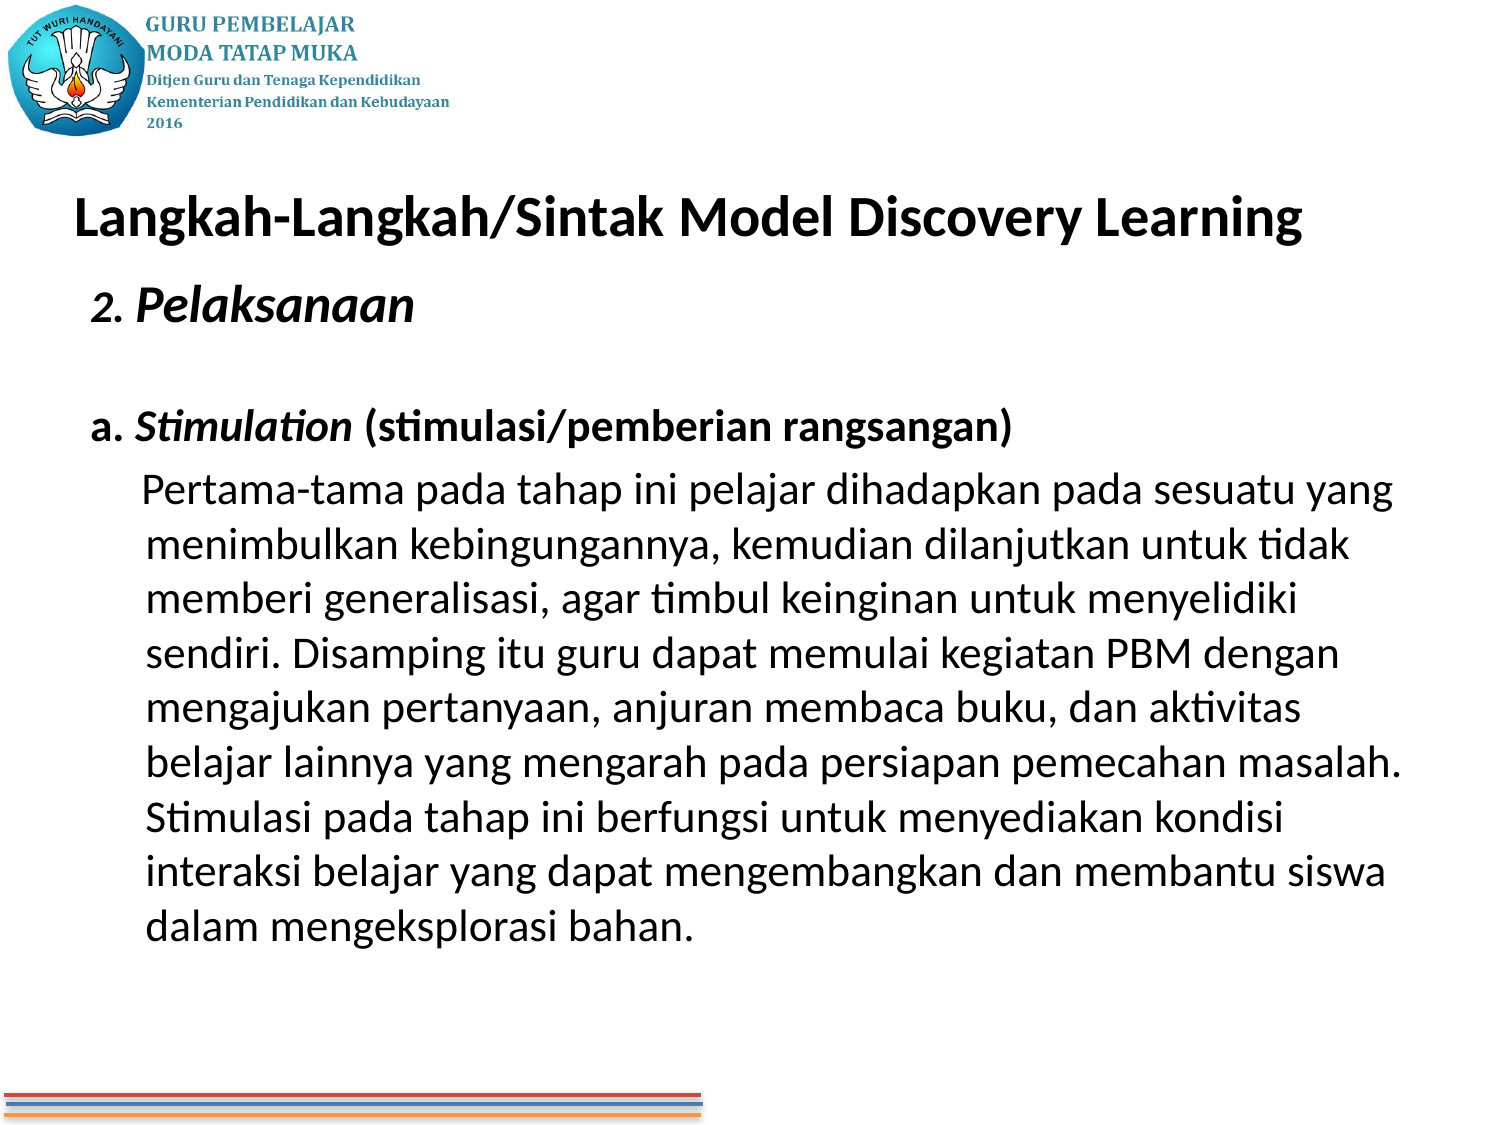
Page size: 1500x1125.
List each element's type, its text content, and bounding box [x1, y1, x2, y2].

title Langkah-Langkah/Sintak Model Discovery Learning [14, 160, 1365, 266]
list 2. Pelaksanaan a. Stimulation (stimulasi/pemberian rangsangan) Pertama-tama pada tahap ini pelajar dihadapkan pada sesuatu yang menimbulkan kebingungannya, kemudian dilanjutkan untuk tidak memberi generalisasi, agar timbul keinginan untuk menyelidiki sendiri. Disamping itu guru dapat memulai kegiatan PBM dengan mengajukan pertanyaan, anjuran membaca buku, dan aktivitas belajar lainnya yang mengarah pada persiapan pemecahan masalah. Stimulasi pada tahap ini berfungsi untuk menyediakan kondisi interaksi belajar yang dapat mengembangkan dan membantu siswa dalam mengeksplorasi bahan. [75, 262, 1425, 1005]
picture [4, 0, 455, 139]
